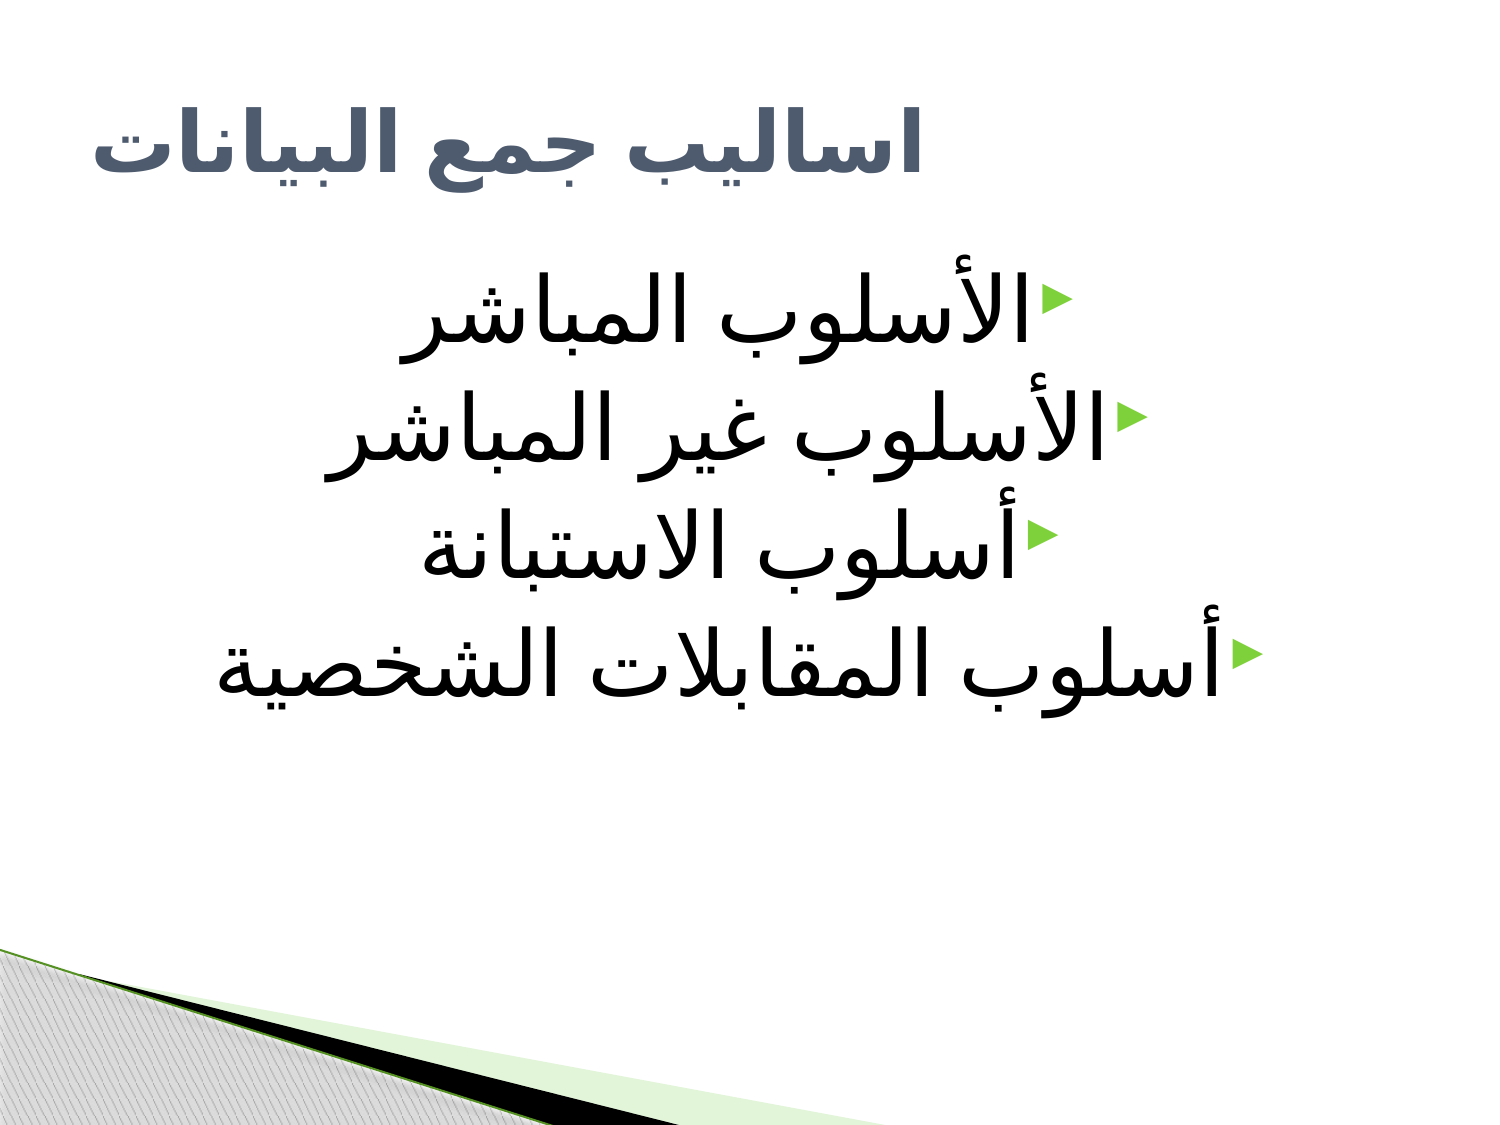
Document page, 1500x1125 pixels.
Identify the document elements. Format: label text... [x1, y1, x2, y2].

title اساليب جمع البيانات [75, 45, 1425, 233]
list الأسلوب المباشر الأسلوب غير المباشر أسلوب الاستبانة أسلوب المقابلات الشخصية [75, 243, 1425, 986]
